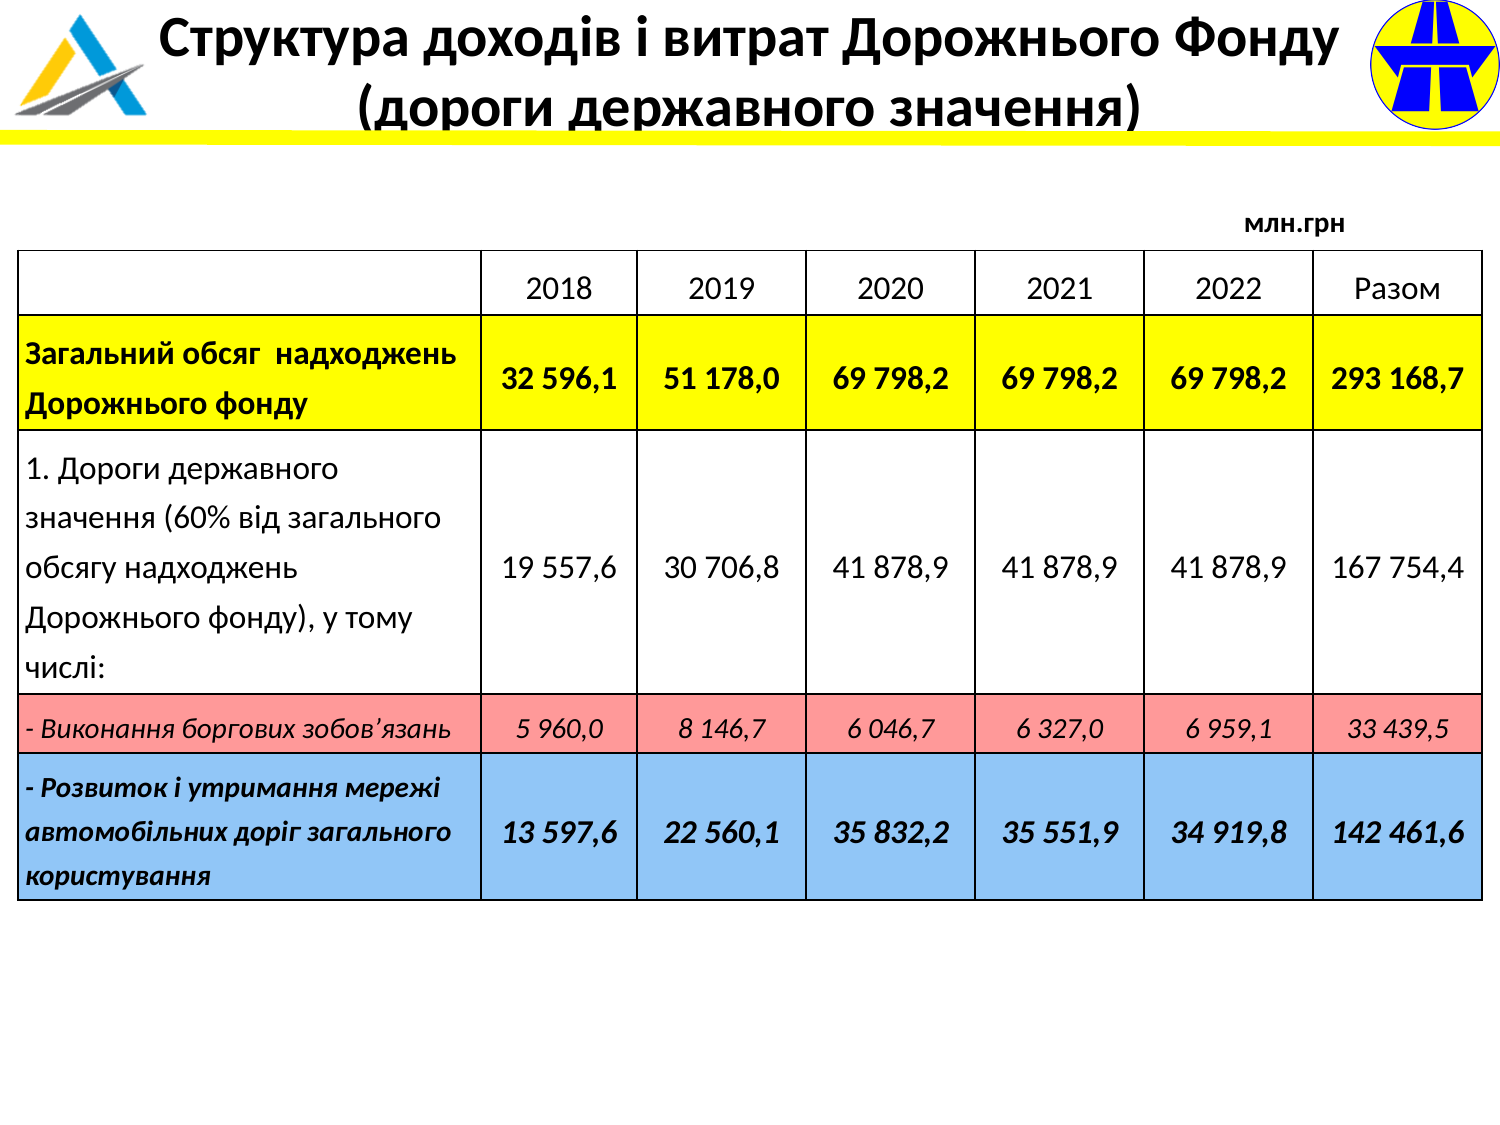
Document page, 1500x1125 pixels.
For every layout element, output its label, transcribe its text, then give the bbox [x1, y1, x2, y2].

table_cell 51 178,0 [638, 316, 805, 429]
table_cell 19 557,6 [482, 431, 636, 693]
table_cell 35 551,9 [976, 754, 1143, 899]
table_cell 1. Дороги державного значення (60% від загального обсягу надходжень Дорожнього фонду), у тому числі: [19, 431, 480, 693]
table_cell 69 798,2 [1145, 316, 1312, 429]
table_cell 30 706,8 [638, 431, 805, 693]
text_box млн.грн [1222, 196, 1459, 246]
table_cell 13 597,6 [482, 754, 636, 899]
table_cell 33 439,5 [1314, 695, 1481, 752]
table_cell 5 960,0 [482, 695, 636, 752]
table_cell 41 878,9 [807, 431, 974, 693]
table_header 2021 [976, 251, 1143, 314]
table_cell 41 878,9 [1145, 431, 1312, 693]
picture [1369, 0, 1500, 131]
table_cell - Розвиток і утримання мережі автомобільних доріг загального користування [19, 754, 480, 899]
table_cell 6 959,1 [1145, 695, 1312, 752]
table_header 2018 [482, 251, 636, 314]
table_header Разом [1314, 251, 1481, 314]
table_header 2022 [1145, 251, 1312, 314]
text_box Структура доходів і витрат Дорожнього Фонду (дороги державного значення) [161, 0, 1367, 131]
table_cell - Виконання боргових зобов’язань [19, 695, 480, 752]
table_cell 142 461,6 [1314, 754, 1481, 899]
table_cell 35 832,2 [807, 754, 974, 899]
table_header [19, 251, 480, 314]
table_cell 69 798,2 [807, 316, 974, 429]
table_cell 22 560,1 [638, 754, 805, 899]
table_cell 69 798,2 [976, 316, 1143, 429]
table_cell Загальний обсяг надходжень Дорожнього фонду [19, 316, 480, 429]
table_cell 293 168,7 [1314, 316, 1481, 429]
picture [0, 0, 160, 131]
table_header 2019 [638, 251, 805, 314]
table_header 2020 [807, 251, 974, 314]
table_cell 6 327,0 [976, 695, 1143, 752]
table_cell 6 046,7 [807, 695, 974, 752]
table_cell 8 146,7 [638, 695, 805, 752]
table_cell 34 919,8 [1145, 754, 1312, 899]
table_cell 41 878,9 [976, 431, 1143, 693]
table_cell 167 754,4 [1314, 431, 1481, 693]
table_cell 32 596,1 [482, 316, 636, 429]
